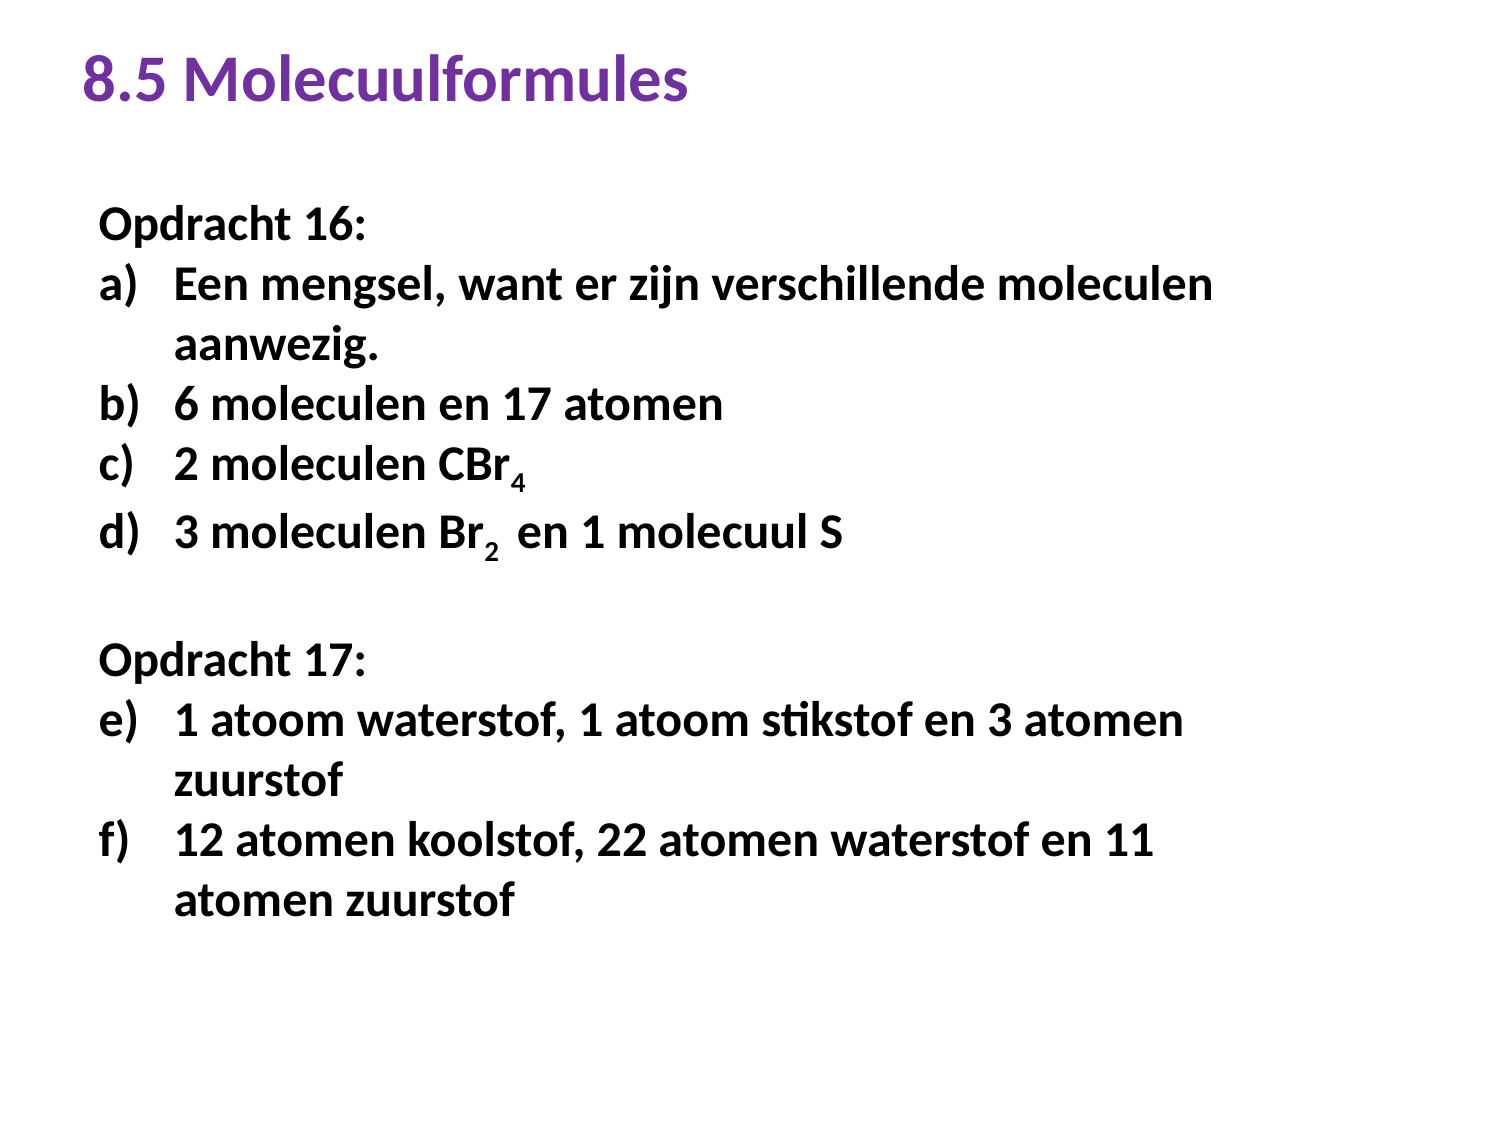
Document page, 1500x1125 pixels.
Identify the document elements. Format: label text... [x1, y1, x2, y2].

text_box Opdracht 16: Een mengsel, want er zijn verschillende moleculen aanwezig. 6 moleculen en 17 atomen 2 moleculen CBr4 3 moleculen Br2 en 1 molecuul S Opdracht 17: 1 atoom waterstof, 1 atoom stikstof en 3 atomen zuurstof 12 atomen koolstof, 22 atomen waterstof en 11 atomen zuurstof [83, 182, 1253, 995]
title 8.5 Molecuulformules [67, 26, 1466, 125]
